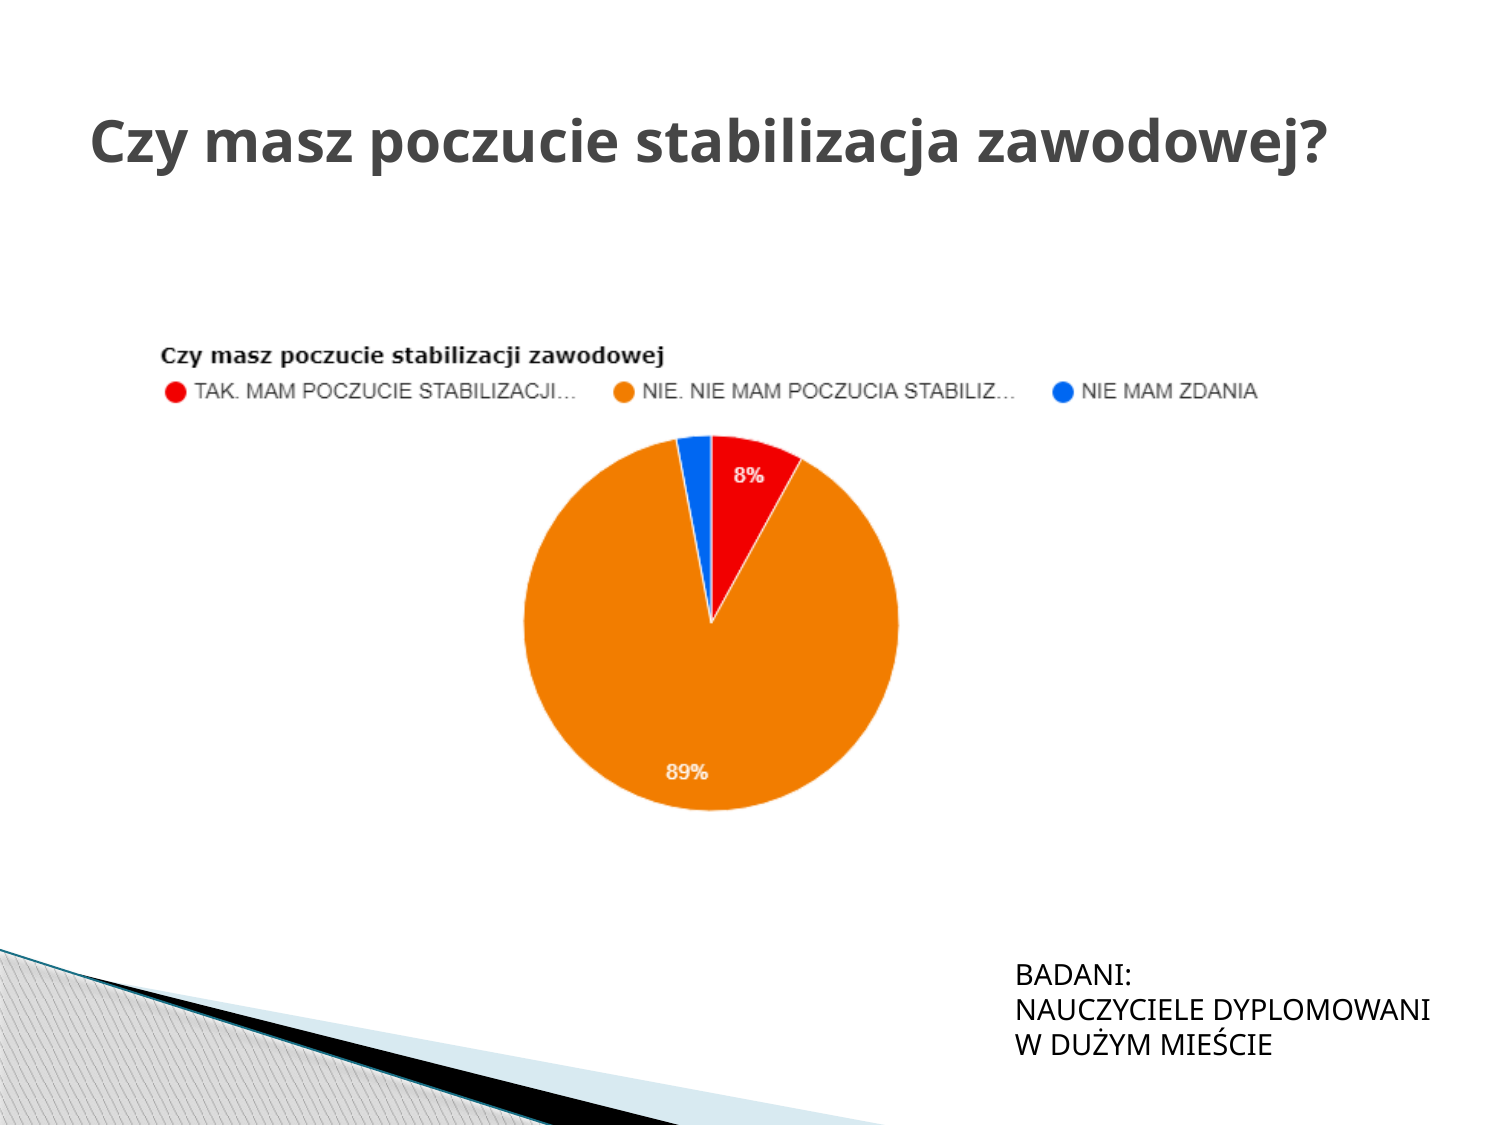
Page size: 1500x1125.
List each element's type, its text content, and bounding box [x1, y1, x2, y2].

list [23, 316, 1400, 929]
text_box BADANI: NAUCZYCIELE DYPLOMOWANI W DUŻYM MIEŚCIE [1000, 949, 1447, 1069]
title Czy masz poczucie stabilizacja zawodowej? [75, 45, 1425, 233]
